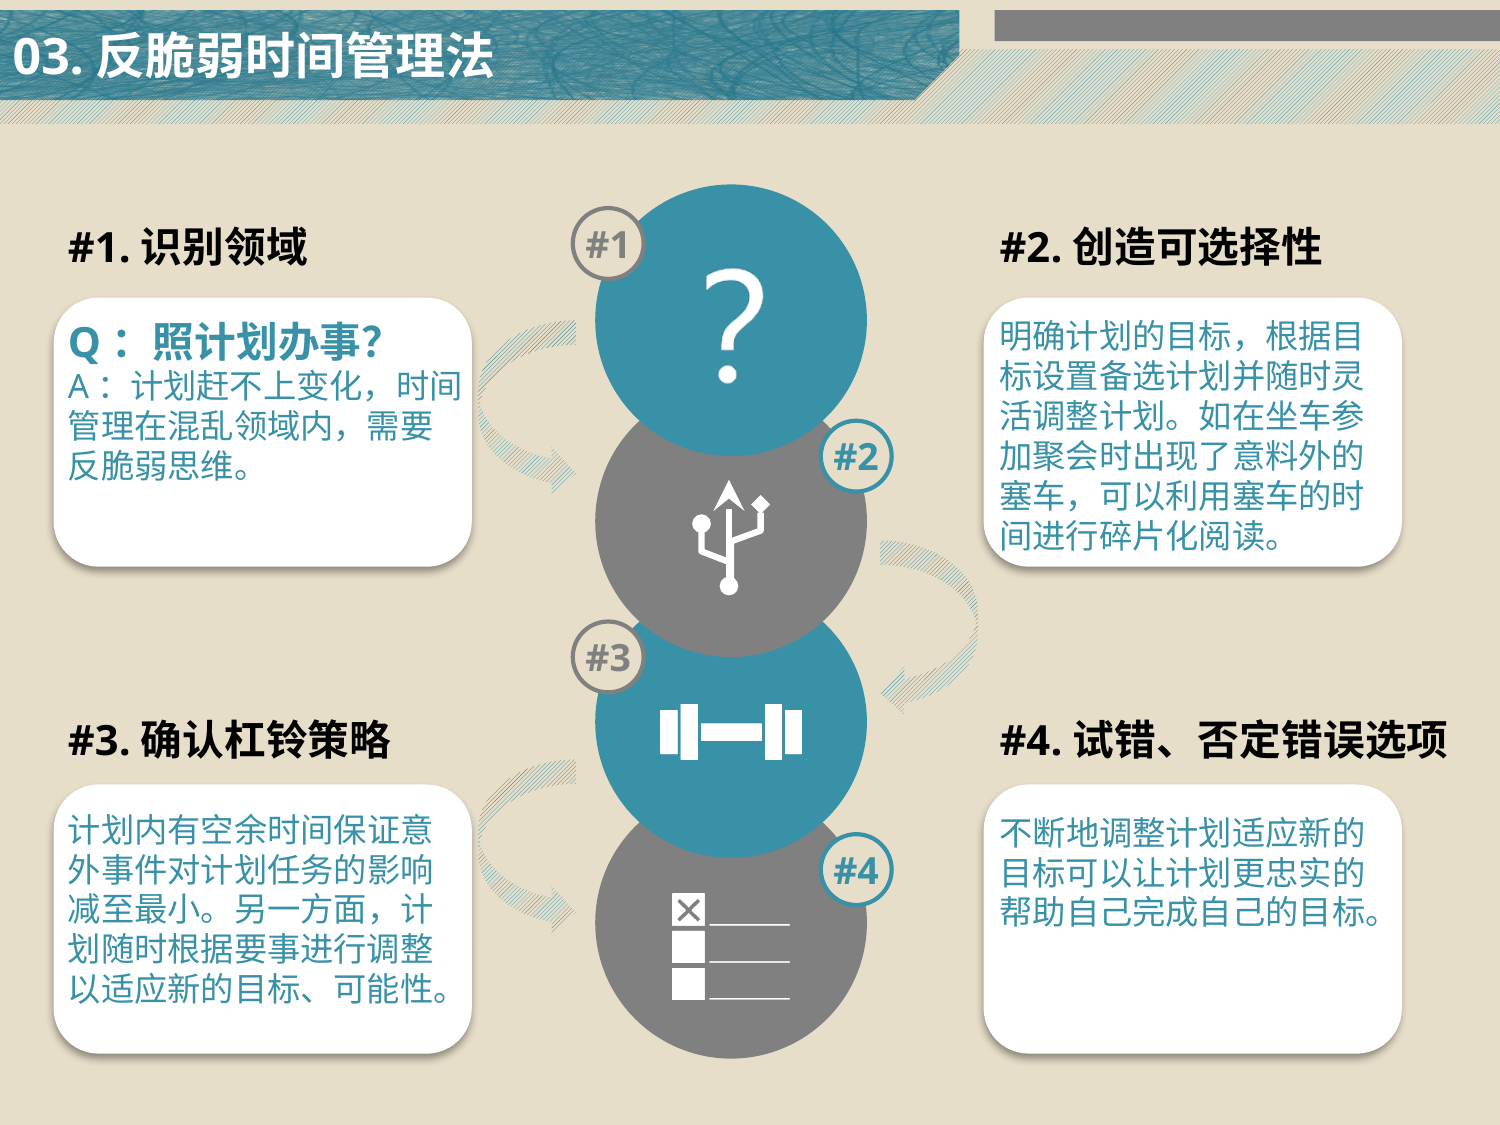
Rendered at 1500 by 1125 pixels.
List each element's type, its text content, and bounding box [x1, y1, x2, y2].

text_box #3.确认杠铃策略 计划内有空余时间保证意外事件对计划任务的影响减至最小。另一方面，计划随时根据要事进行调整以适应新的目标、可能性。 [53, 706, 472, 1016]
text_box [51, 331, 472, 569]
text_box #2.创造可选择性 明确计划的目标，根据目标设置备选计划并随时灵活调整计划。如在坐车参加聚会时出现了意料外的塞车，可以利用塞车的时间进行碎片化阅读。 [984, 213, 1395, 563]
text_box 不断地调整计划适应新的目标可以让计划更忠实的帮助自己完成自己的目标。 [984, 804, 1402, 939]
text_box [1395, 314, 1404, 550]
text_box [1006, 563, 1380, 569]
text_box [478, 184, 979, 1059]
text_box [0, 9, 1500, 125]
text_box #1.识别领域 Q：照计划办事？ A：计划赶不上变化，时间管理在混乱领域内，需要反脆弱思维。 [53, 213, 472, 493]
text_box #4.试错、否定错误选项 [984, 706, 1472, 817]
text_box [983, 814, 1404, 1056]
text_box [51, 818, 472, 1056]
